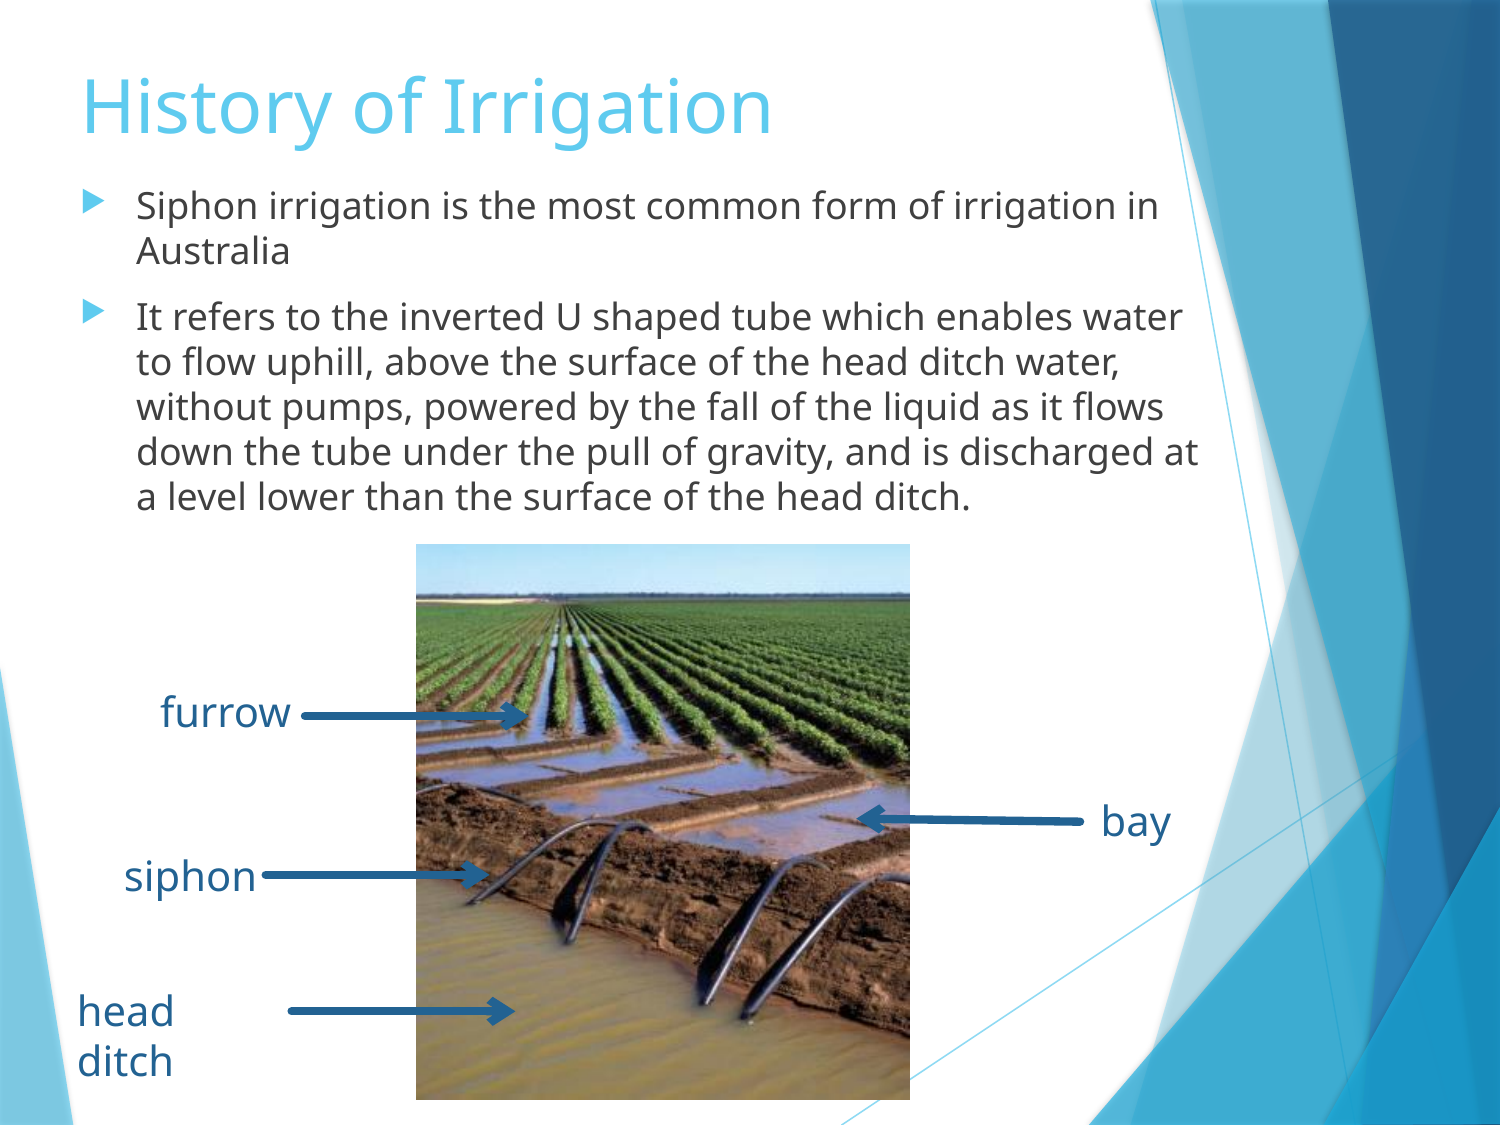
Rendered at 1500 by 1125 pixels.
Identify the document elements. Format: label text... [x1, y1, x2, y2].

list Siphon irrigation is the most common form of irrigation in Australia It refers to the inverted U shaped tube which enables water to flow uphill, above the surface of the head ditch water, without pumps, powered by the fall of the liquid as it flows down the tube under the pull of gravity, and is discharged at a level lower than the surface of the head ditch. [64, 174, 1226, 745]
text_box head ditch [62, 977, 292, 1093]
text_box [855, 818, 1081, 823]
picture [416, 543, 910, 1100]
text_box bay [1085, 787, 1226, 853]
text_box furrow [145, 678, 378, 744]
text_box siphon [109, 842, 342, 907]
title History of Irrigation [64, 51, 1107, 174]
